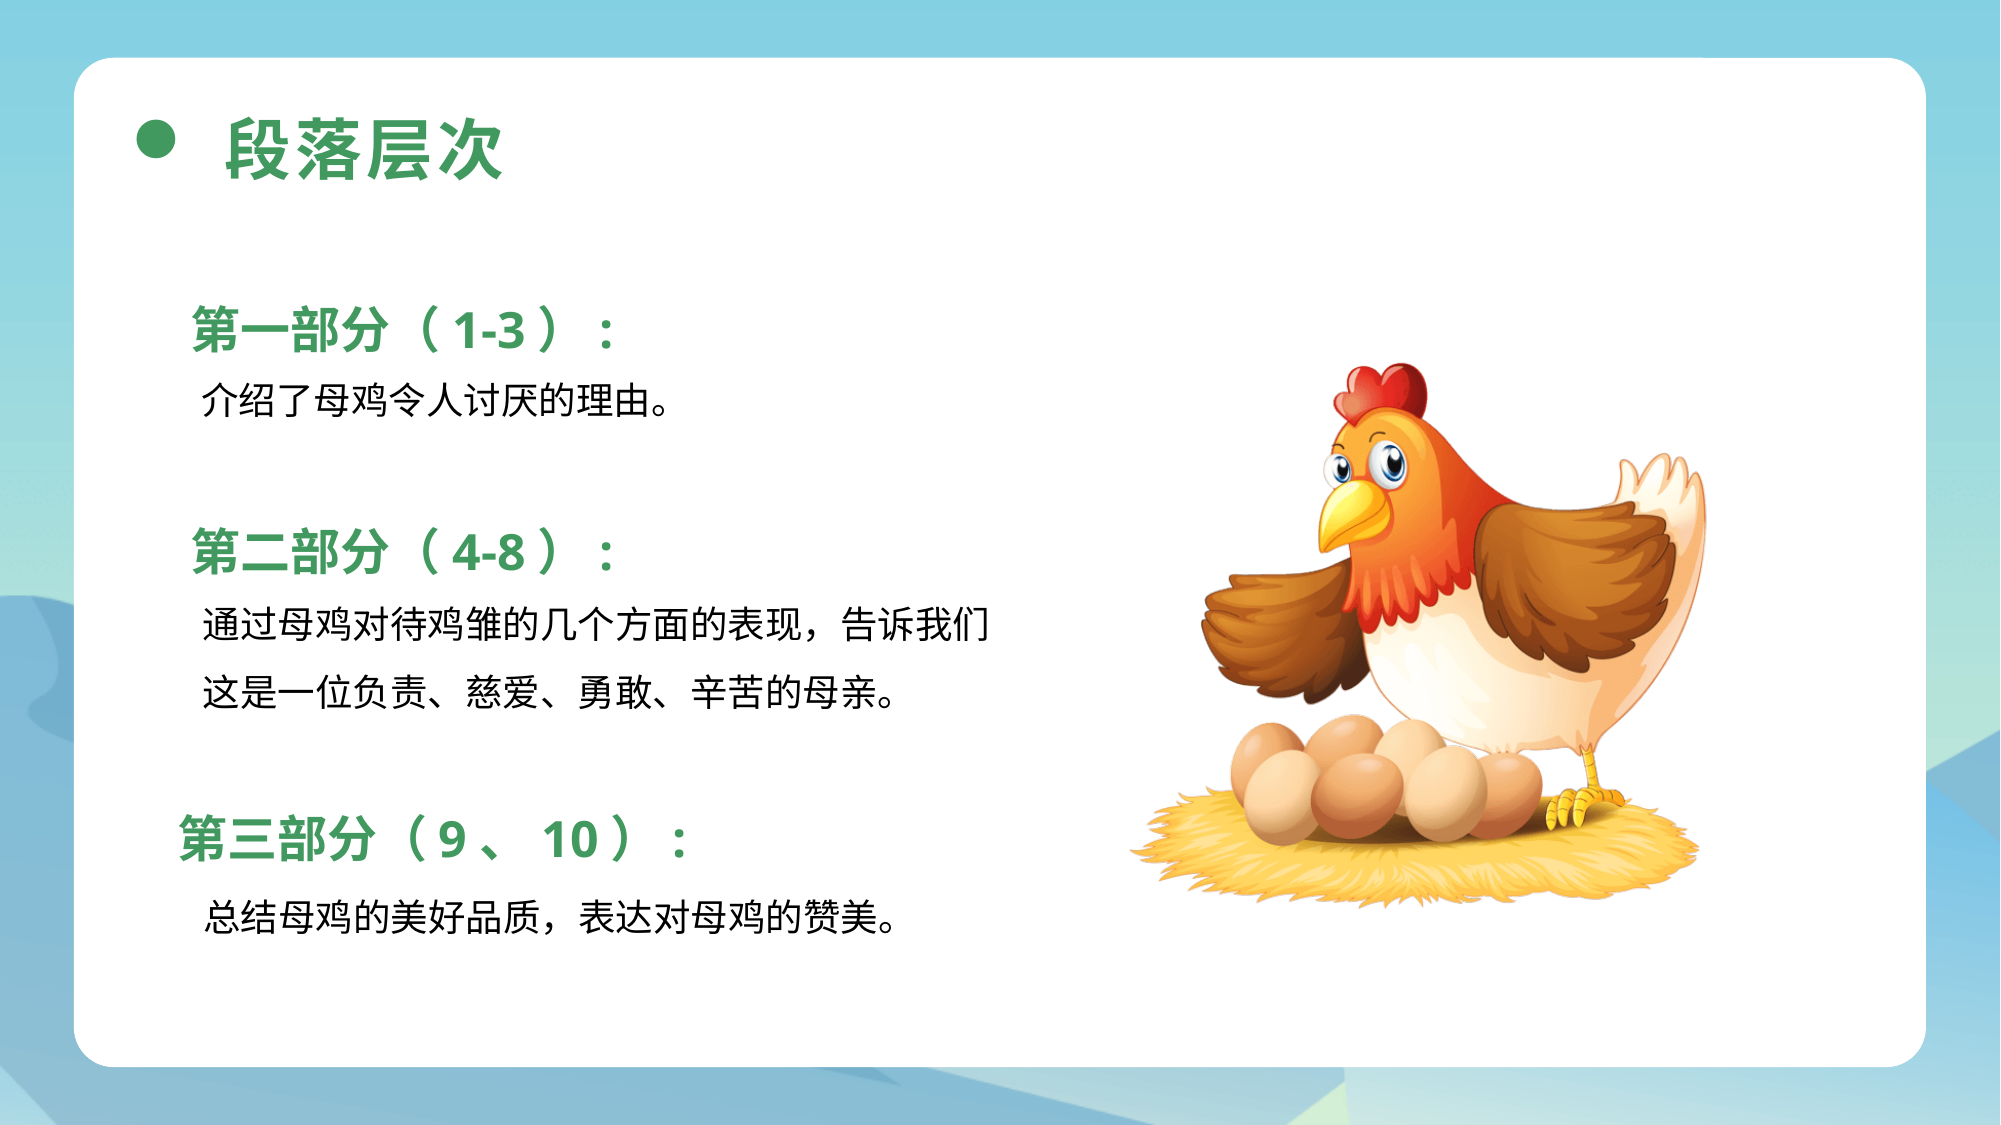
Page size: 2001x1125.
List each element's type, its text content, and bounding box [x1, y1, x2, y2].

picture [0, 0, 2001, 1125]
text_box 第三部分（9、10）: [161, 770, 702, 876]
text_box 段落层次 [116, 60, 575, 196]
text_box 第二部分（4-8）: [175, 482, 629, 588]
text_box 介绍了母鸡令人讨厌的理由。 [186, 347, 1120, 430]
text_box 第一部分（1-3）: [175, 261, 629, 367]
text_box 通过母鸡对待鸡雏的几个方面的表现，告诉我们这是一位负责、慈爱、勇敢、辛苦的母亲。 [187, 571, 1023, 722]
text_box 总结母鸡的美好品质，表达对母鸡的赞美。 [188, 863, 938, 947]
